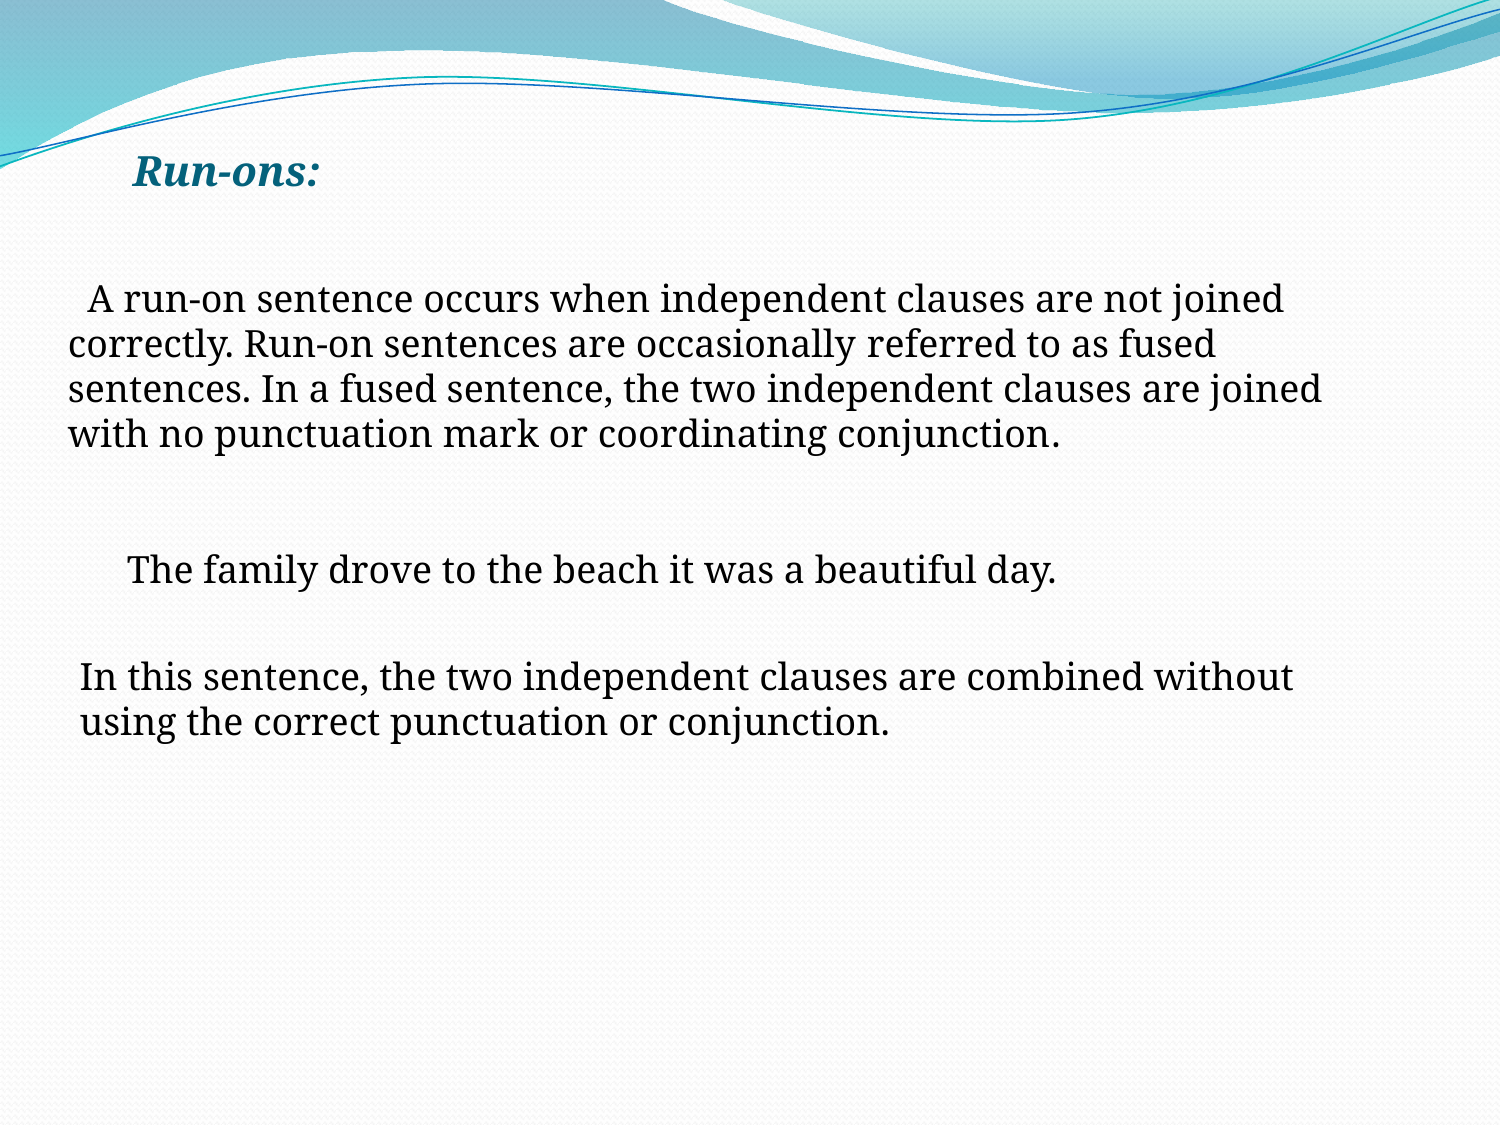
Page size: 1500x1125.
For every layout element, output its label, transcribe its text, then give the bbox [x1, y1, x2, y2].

text_box In this sentence, the two independent clauses are combined without using the correct punctuation or conjunction. [64, 645, 1329, 750]
text_box Run-ons: [118, 137, 337, 202]
text_box A run-on sentence occurs when independent clauses are not joined correctly. Run-on sentences are occasionally referred to as fused sentences. In a fused sentence, the two independent clauses are joined with no punctuation mark or coordinating conjunction. [53, 267, 1412, 462]
text_box The family drove to the beach it was a beautiful day. [112, 538, 1306, 599]
